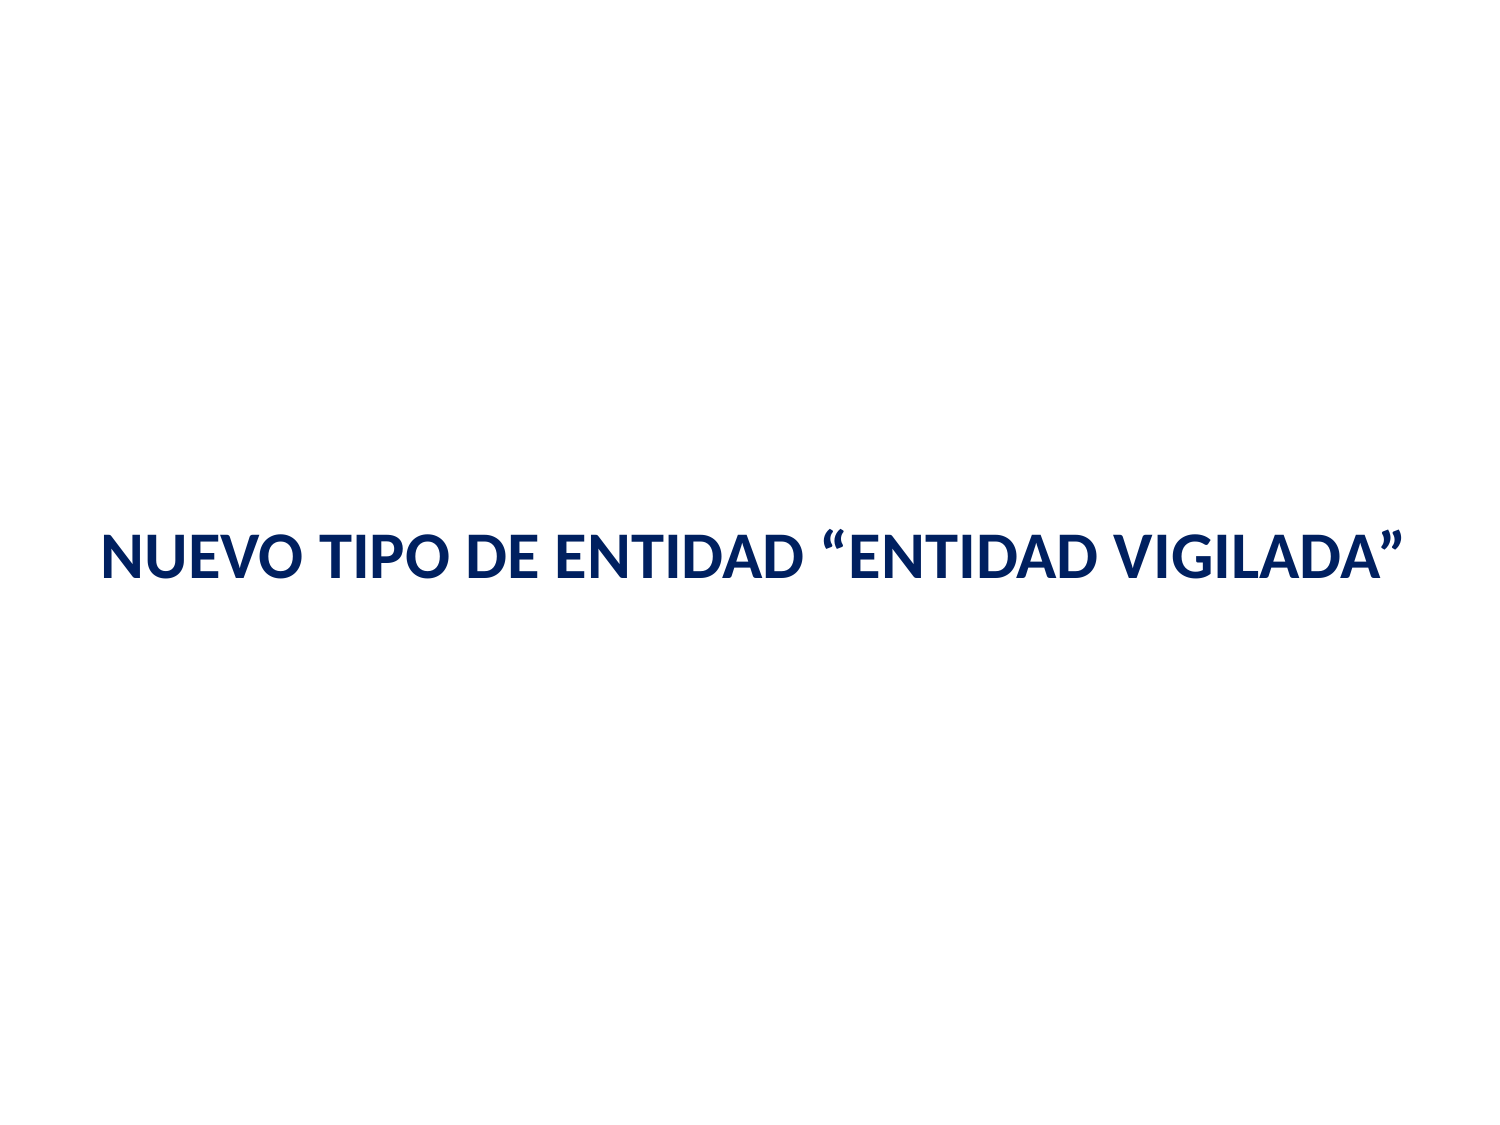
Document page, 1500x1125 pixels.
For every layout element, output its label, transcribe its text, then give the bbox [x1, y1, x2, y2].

text_box NUEVO TIPO DE ENTIDAD “ENTIDAD VIGILADA” [20, 504, 1489, 599]
